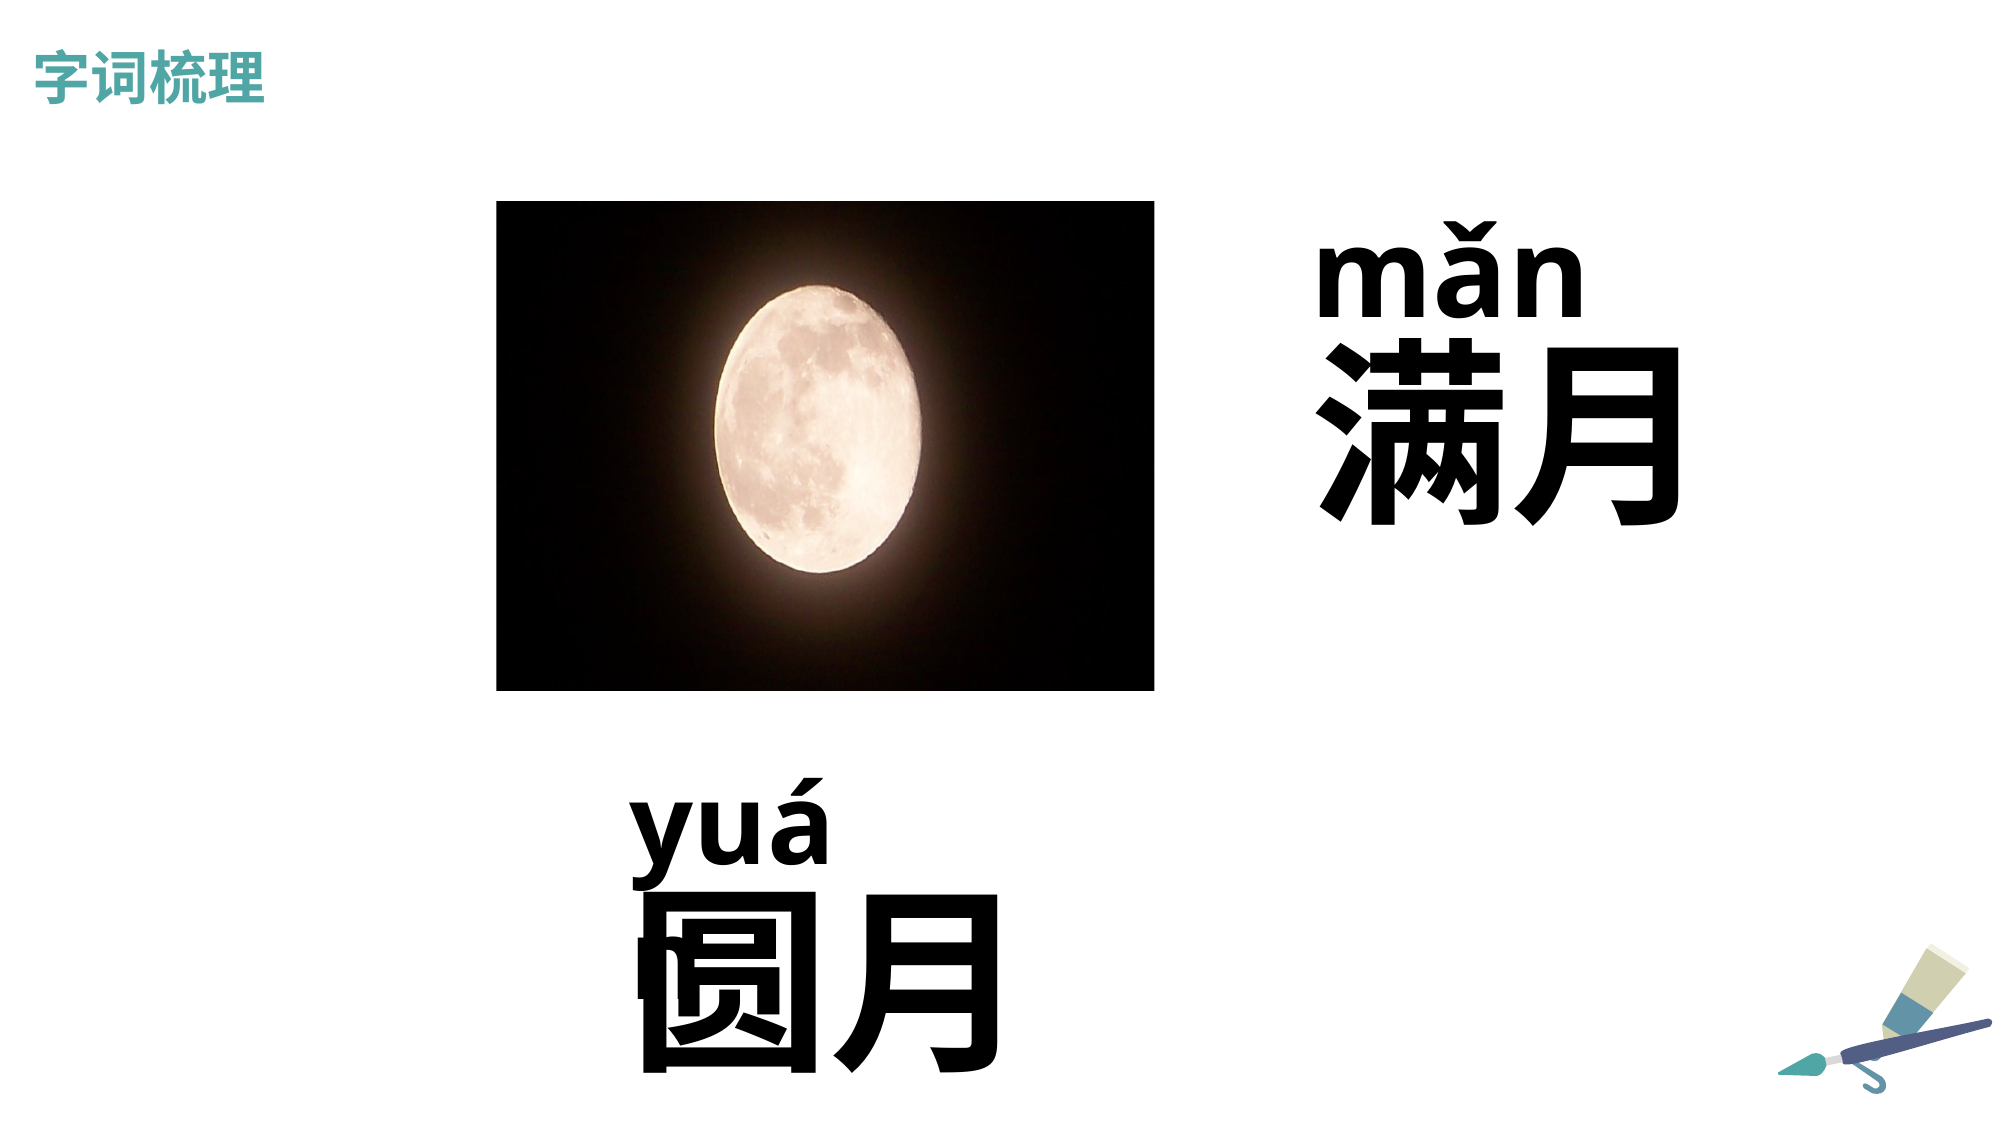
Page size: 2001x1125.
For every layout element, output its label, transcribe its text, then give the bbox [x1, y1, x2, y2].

text_box 满月 [1295, 301, 1929, 557]
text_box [1811, 945, 1974, 1125]
text_box mǎn [1295, 185, 1626, 351]
picture [496, 200, 1155, 691]
text_box yuán [614, 744, 885, 1030]
text_box 圆月 [614, 848, 1248, 1103]
text_box 字词梳理 [17, 34, 281, 119]
